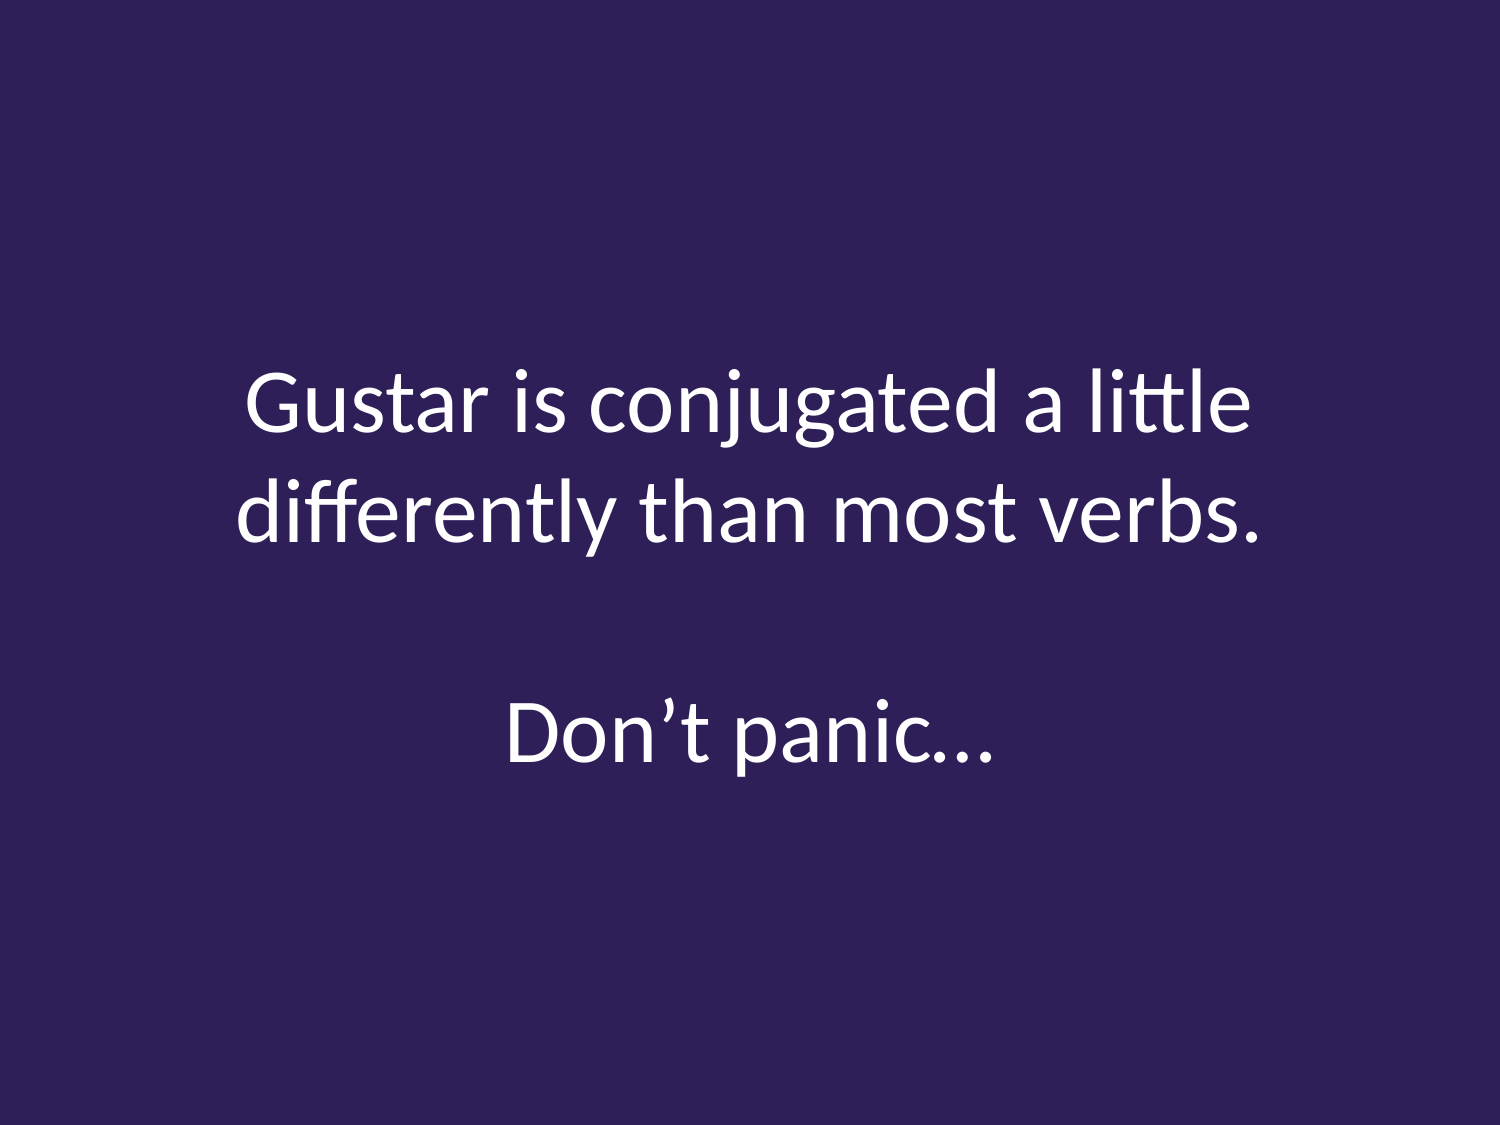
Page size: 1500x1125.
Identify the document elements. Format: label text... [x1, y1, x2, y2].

title Gustar is conjugated a little differently than most verbs. Don’t panic… [75, 45, 1425, 1078]
